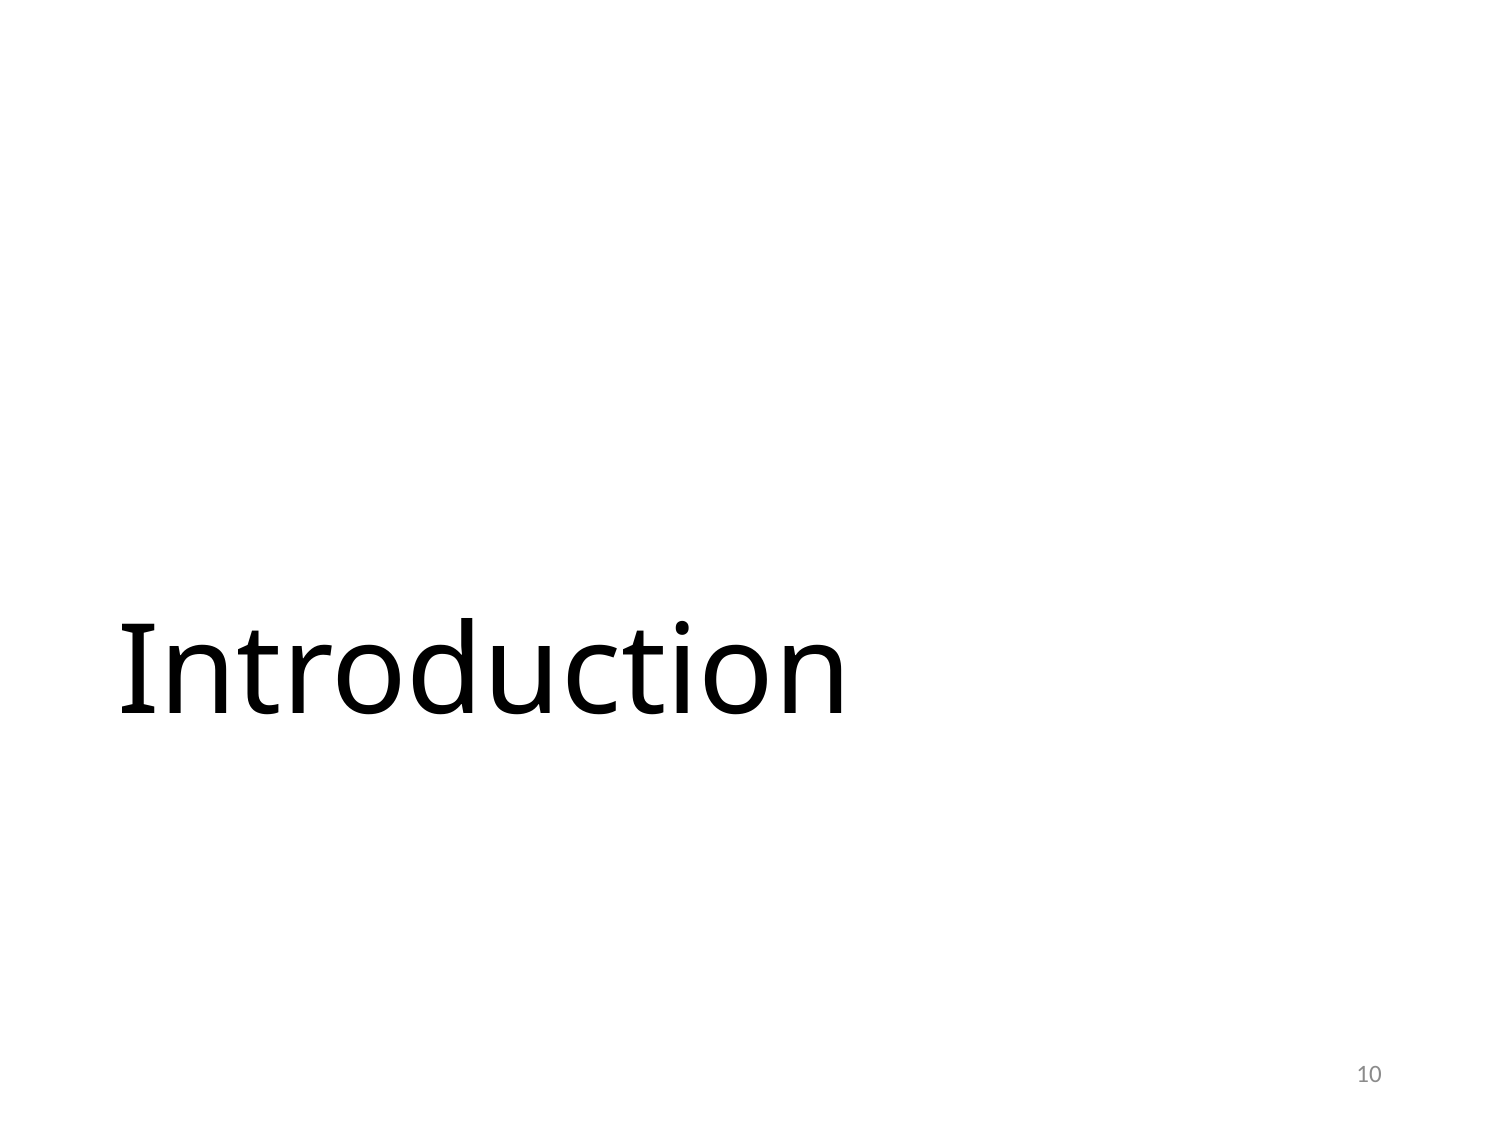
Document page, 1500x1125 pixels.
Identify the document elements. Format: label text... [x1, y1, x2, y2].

title Introduction [102, 280, 1397, 749]
slide_number 10 [1059, 1042, 1397, 1103]
